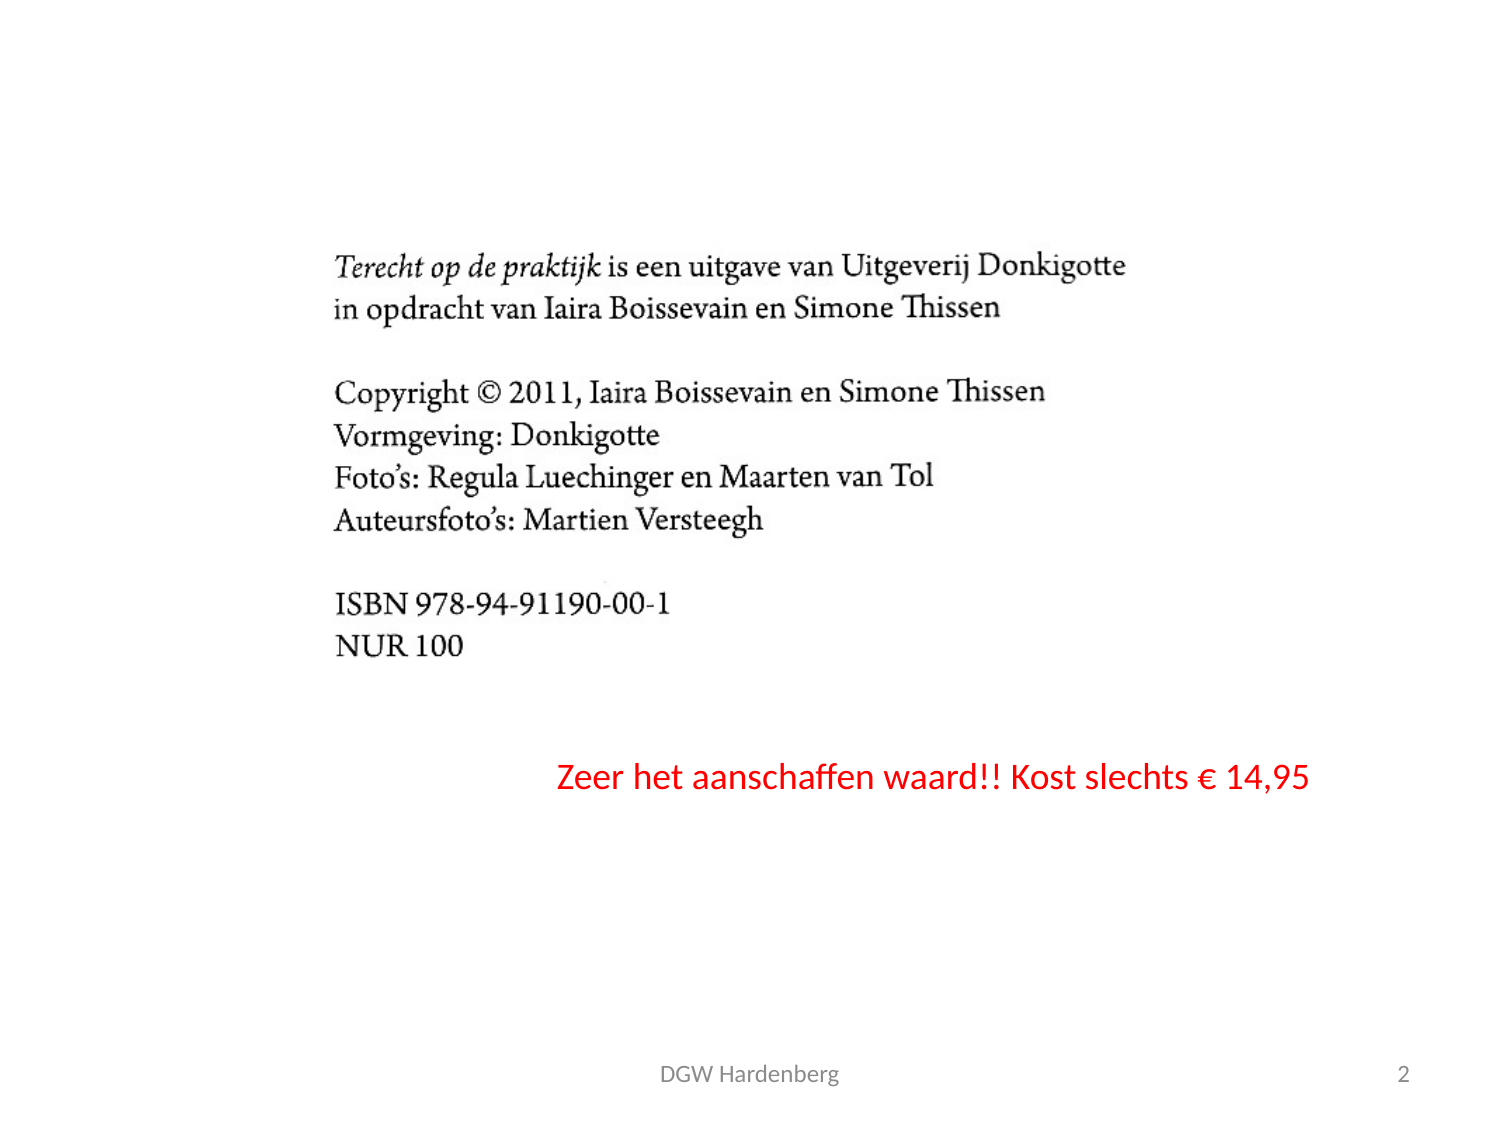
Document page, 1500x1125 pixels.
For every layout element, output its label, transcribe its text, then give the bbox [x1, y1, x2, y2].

slide_number 2 [1074, 1042, 1425, 1103]
footer DGW Hardenberg [512, 1042, 988, 1103]
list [265, 219, 1204, 729]
text_box Zeer het aanschaffen waard!! Kost slechts € 14,95 [542, 744, 1326, 805]
